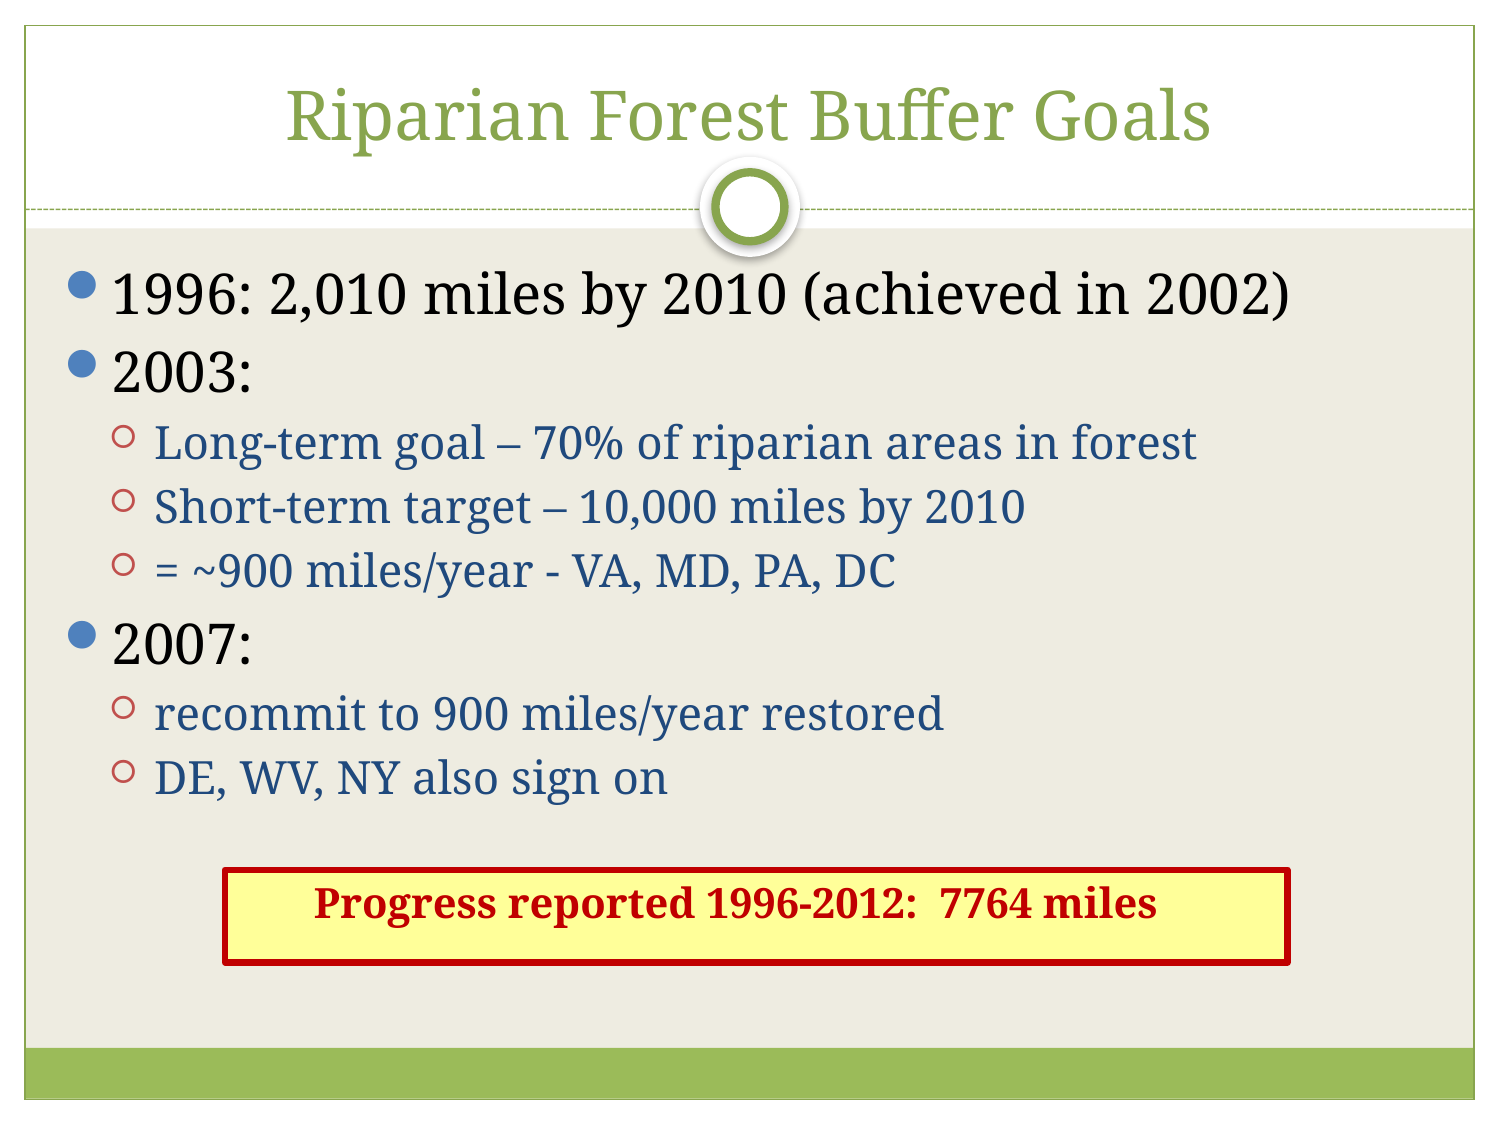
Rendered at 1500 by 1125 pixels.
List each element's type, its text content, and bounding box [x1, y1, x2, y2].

text_box Progress reported 1996-2012: 7764 miles [298, 869, 1173, 935]
title Riparian Forest Buffer Goals [49, 37, 1450, 162]
list 1996: 2,010 miles by 2010 (achieved in 2002) 2003: Long-term goal – 70% of riparian areas in forest Short-term target – 10,000 miles by 2010 = ~900 miles/year - VA, MD, PA, DC 2007: recommit to 900 miles/year restored DE, WV, NY also sign on [49, 250, 1445, 1001]
